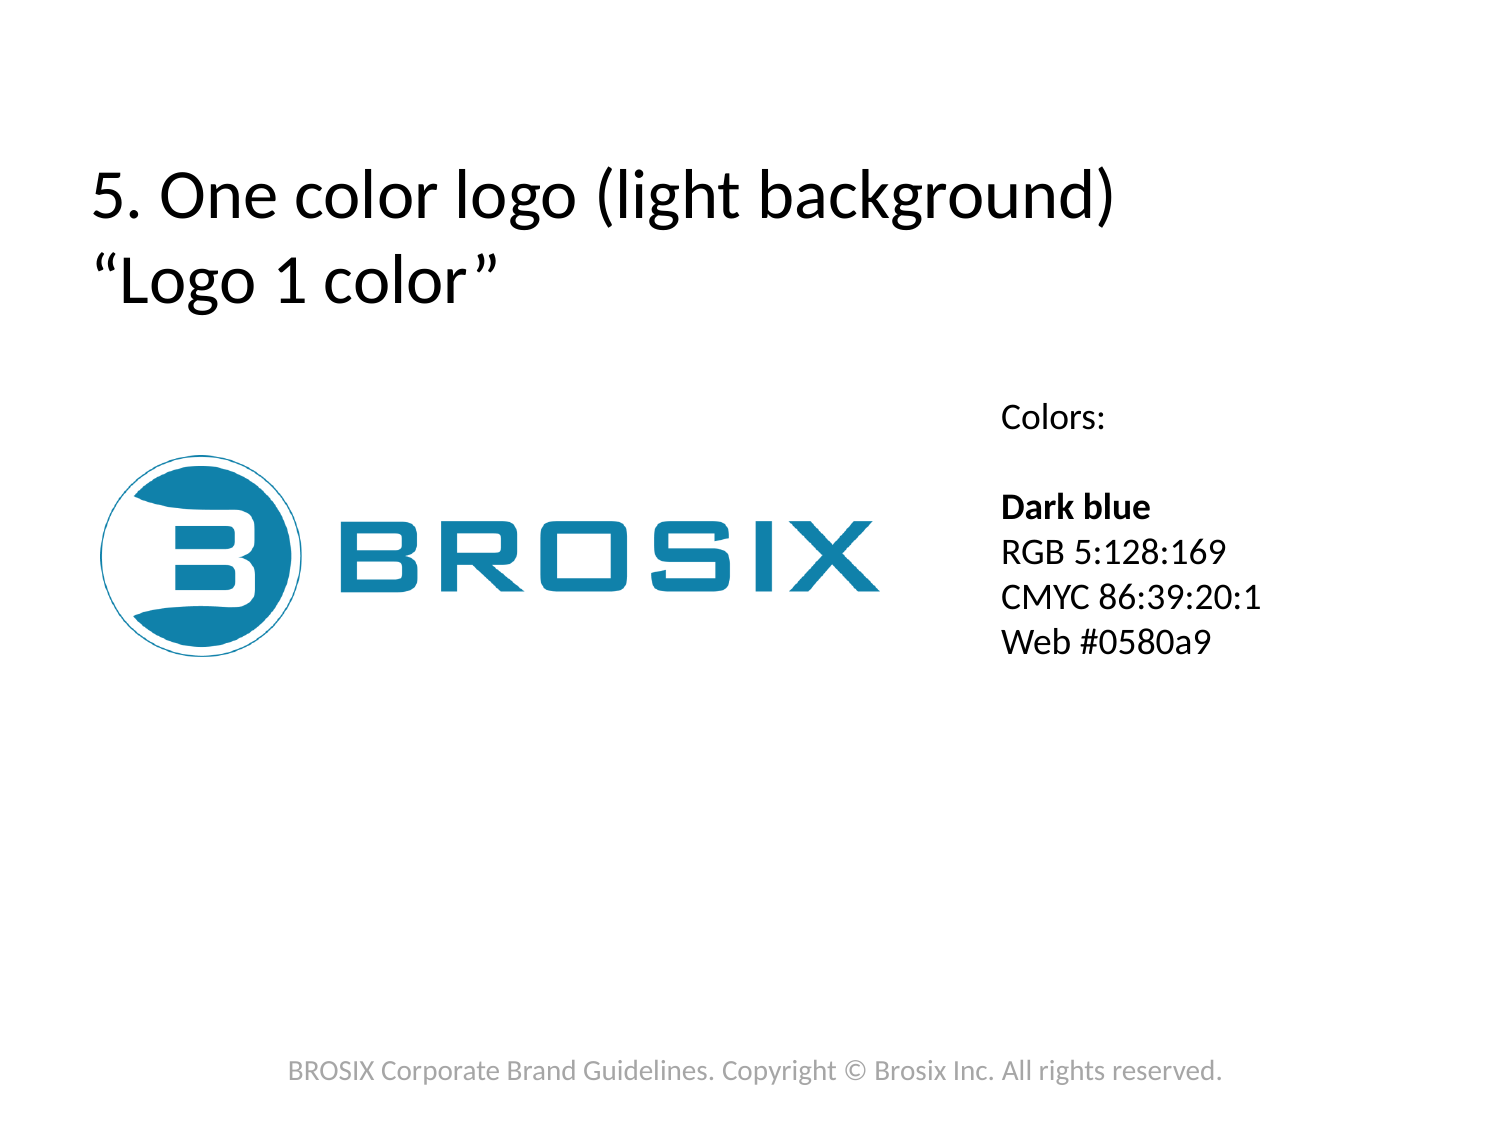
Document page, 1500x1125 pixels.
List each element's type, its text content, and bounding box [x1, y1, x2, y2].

picture [100, 455, 881, 658]
title 5. One color logo (light background) “Logo 1 color” [75, 138, 1425, 327]
text_box Colors: Dark blue RGB 5:128:169 CMYC 86:39:20:1 Web #0580a9 [986, 384, 1459, 760]
text_box BROSIX Corporate Brand Guidelines. Copyright © Brosix Inc. All rights reserved. [41, 1043, 1471, 1094]
